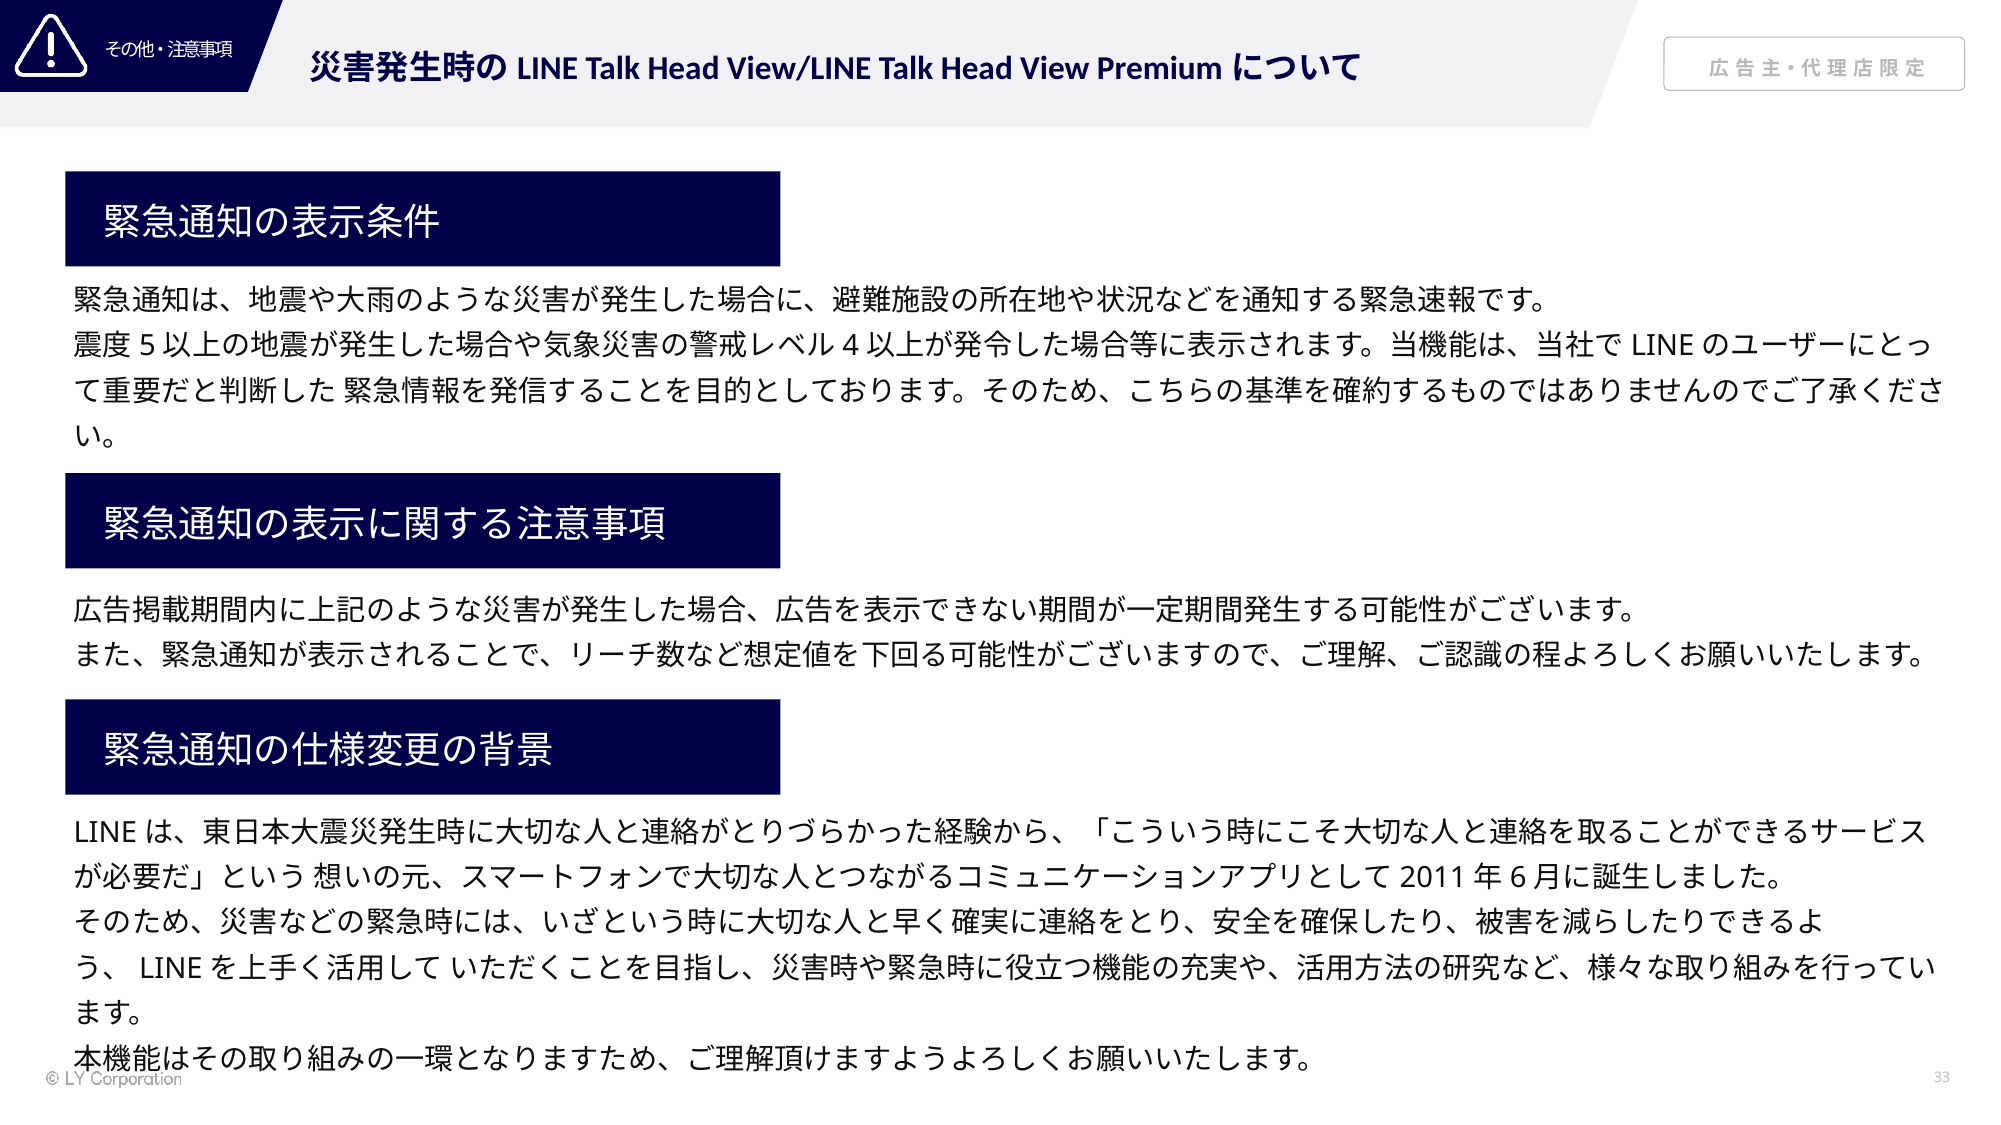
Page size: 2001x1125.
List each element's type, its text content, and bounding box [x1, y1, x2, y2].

list 緊急通知は、地震や大雨のような災害が発生した場合に、避難施設の所在地や状況などを通知する緊急速報です。 震度5以上の地震が発生した場合や気象災害の警戒レベル4以上が発令した場合等に表示されます。当機能は、当社でLINEのユーザーにとって重要だと判断した 緊急情報を発信することを目的としております。そのため、こちらの基準を確約するものではありませんのでご了承ください。 [73, 270, 1955, 470]
text_box 緊急通知の表示条件 [88, 190, 457, 251]
list 災害発生時のLINE Talk Head View/LINE Talk Head View Premiumについて [309, 41, 1645, 97]
text_box 緊急通知の表示に関する注意事項 [88, 492, 682, 553]
picture [46, 1071, 181, 1088]
picture [8, 4, 92, 88]
text_box 緊急通知の仕様変更の背景 [88, 718, 569, 779]
text_box その他・注意事項 [97, 13, 240, 81]
text_box 広告掲載期間内に上記のような災害が発生した場合、広告を表示できない期間が一定期間発生する可能性がございます。 また、緊急通知が表示されることで、リーチ数など想定値を下回る可能性がございますので、ご理解、ご認識の程よろしくお願いいたします。 [73, 580, 2000, 715]
text_box LINEは、東日本大震災発生時に大切な人と連絡がとりづらかった経験から、「こういう時にこそ大切な人と連絡を取ることができるサービスが必要だ」という 想いの元、スマートフォンで大切な人とつながるコミュニケーションアプリとして2011年6月に誕生しました。 そのため、災害などの緊急時には、いざという時に大切な人と早く確実に連絡をとり、安全を確保したり、被害を減らしたりできるよう、LINEを上手く活用して いただくことを目指し、災害時や緊急時に役立つ機能の充実や、活用方法の研究など、様々な取り組みを行っています。 本機能はその取り組みの一環となりますため、ご理解頂けますようよろしくお願いいたします。 [73, 802, 1939, 1002]
text_box [64, 698, 782, 796]
text_box [64, 170, 782, 268]
text_box [64, 472, 782, 570]
